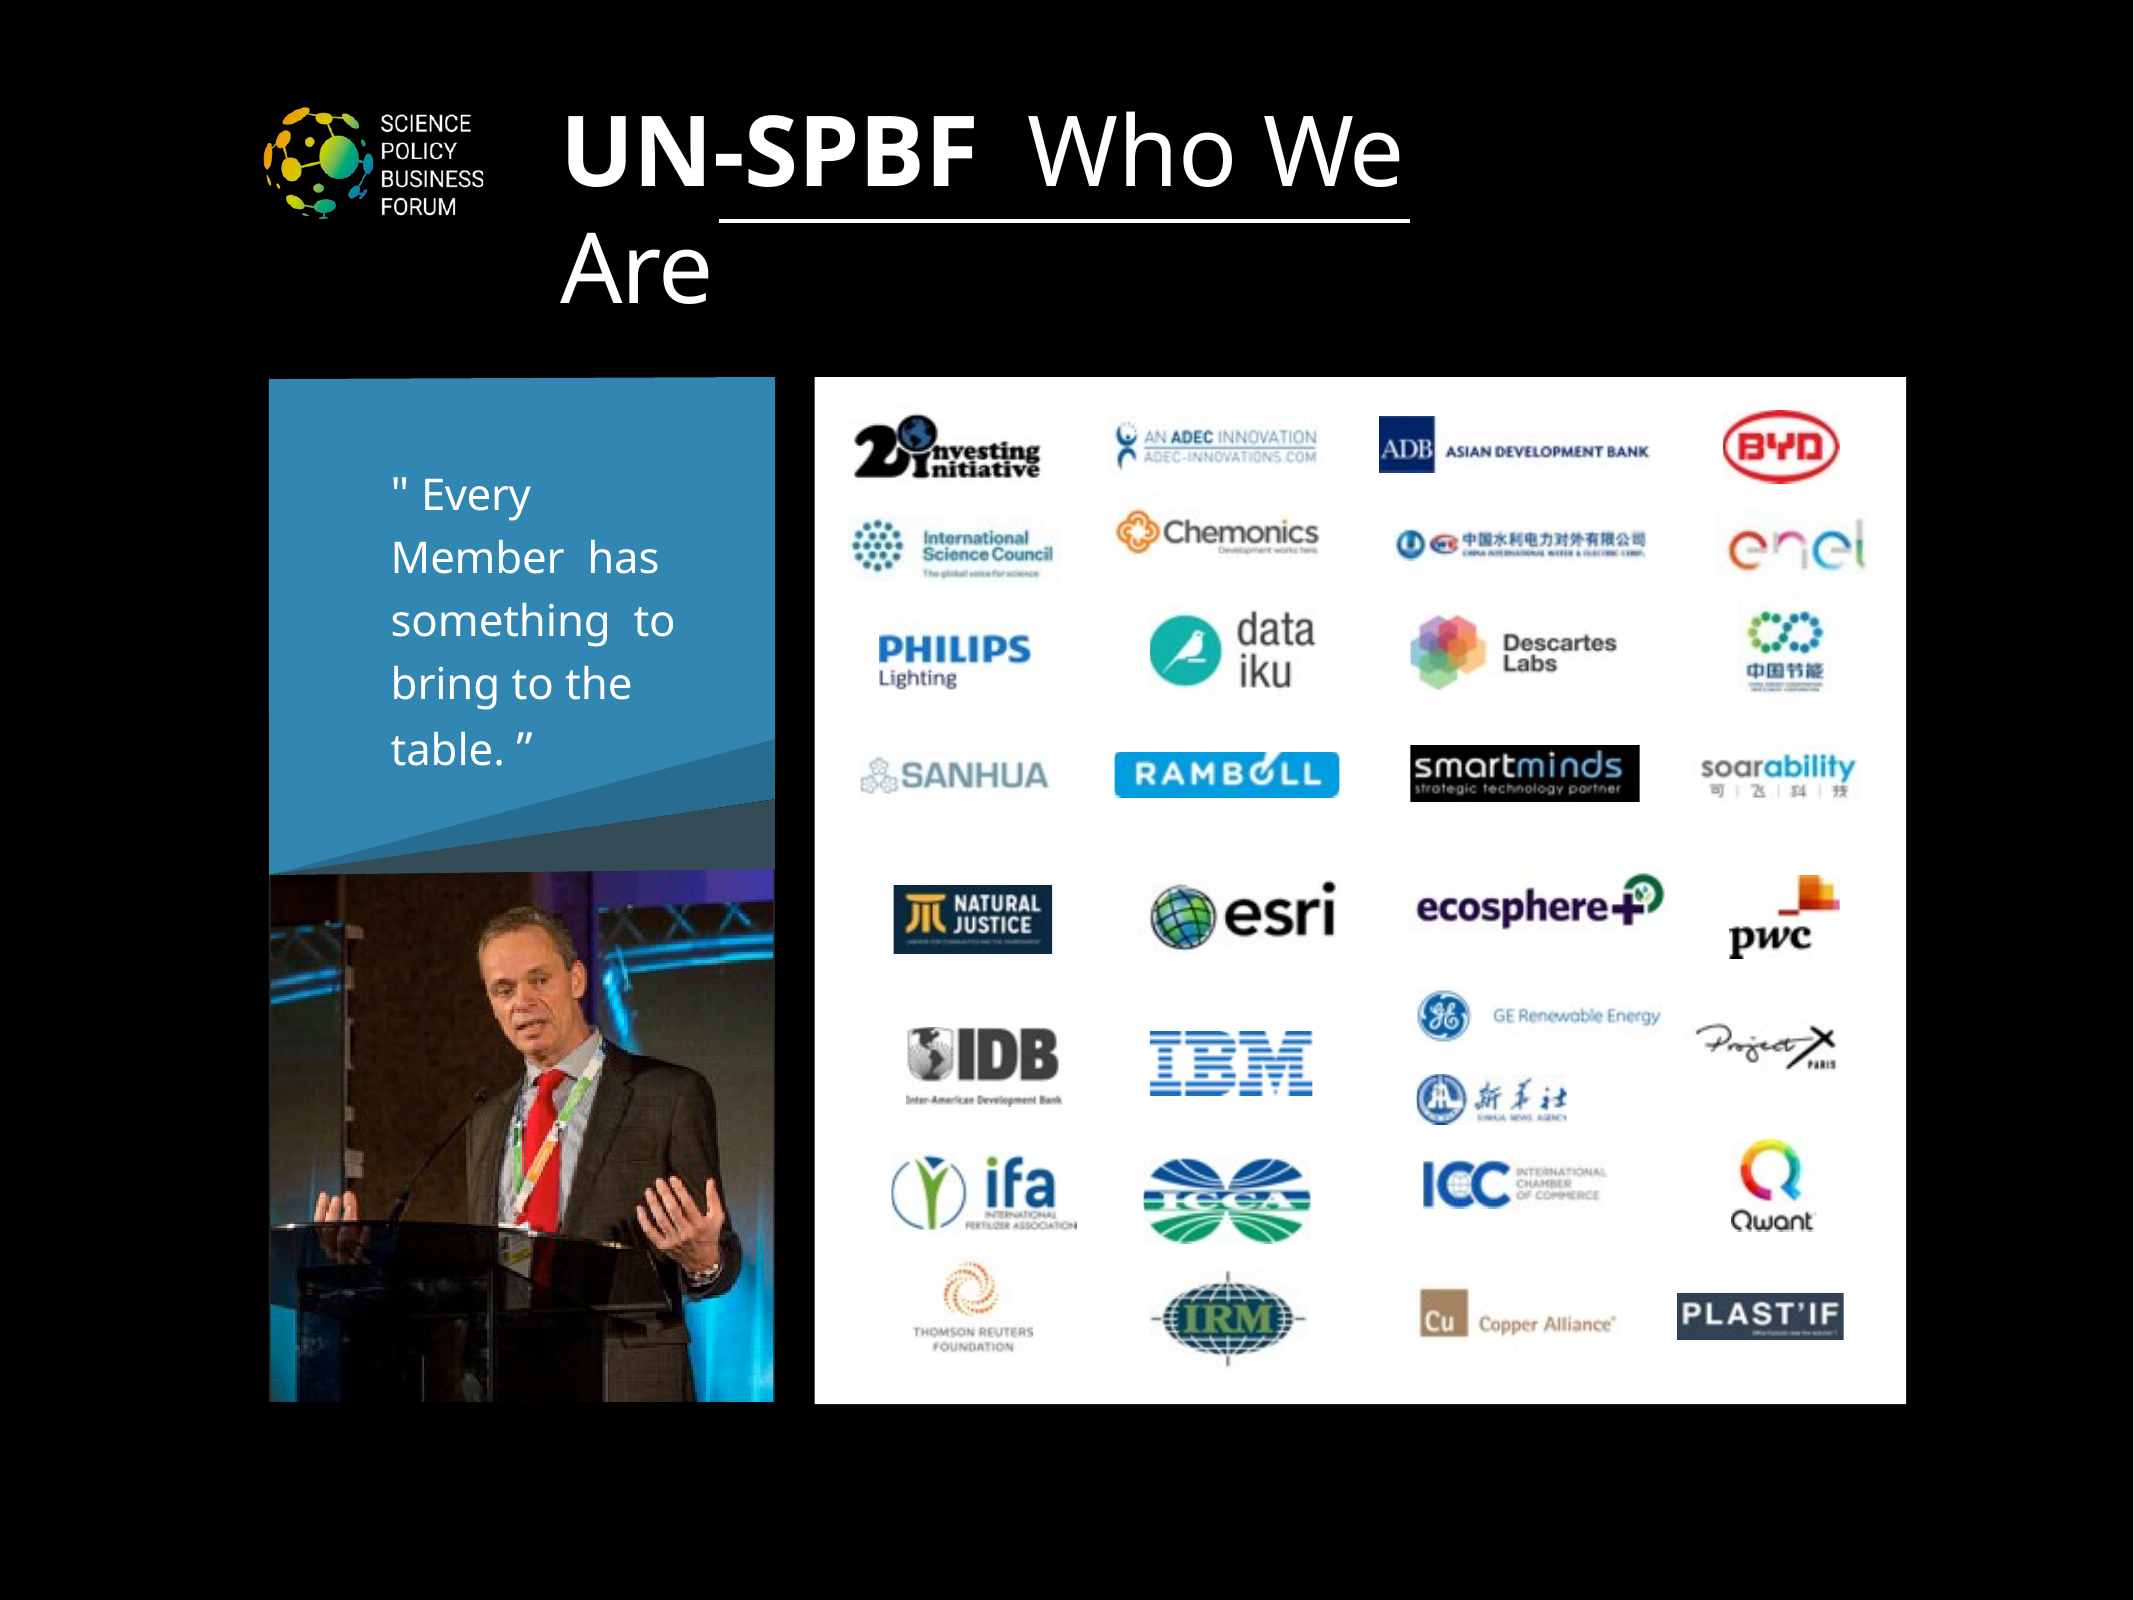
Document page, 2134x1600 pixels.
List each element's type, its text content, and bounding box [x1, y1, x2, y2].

text_box [1722, 410, 1840, 484]
title UN-SPBF Who We Are [557, 86, 1576, 356]
text_box [1379, 416, 1650, 473]
text_box [1149, 1270, 1309, 1369]
text_box [268, 870, 775, 1402]
text_box [1143, 1158, 1311, 1244]
text_box [218, 60, 484, 265]
text_box [1137, 879, 1340, 955]
text_box [1729, 875, 1840, 959]
text_box [847, 404, 1046, 486]
text_box [1402, 1266, 1638, 1361]
text_box [906, 1027, 1063, 1107]
text_box [1422, 1160, 1609, 1209]
text_box [891, 1152, 1077, 1236]
text_box [268, 377, 776, 874]
text_box [1149, 1031, 1313, 1096]
text_box [1393, 529, 1648, 561]
text_box [1114, 752, 1340, 798]
text_box [1731, 1139, 1817, 1232]
text_box [1410, 745, 1640, 803]
text_box [814, 377, 1907, 1405]
text_box [1693, 745, 1859, 803]
text_box [1716, 506, 1882, 584]
text_box [1670, 1022, 1850, 1080]
text_box [1149, 606, 1317, 698]
text_box [268, 799, 775, 876]
text_box [912, 1256, 1034, 1377]
text_box [847, 516, 1061, 582]
text_box [1102, 493, 1334, 573]
text_box [277, 739, 775, 873]
text_box [1410, 610, 1619, 694]
text_box [1108, 416, 1325, 478]
text_box [1737, 591, 1832, 713]
text_box [1677, 1293, 1844, 1340]
text_box [1408, 866, 1671, 940]
text_box [860, 745, 1050, 803]
text_box " Every Member has something to bring to the table. ” [388, 453, 698, 775]
text_box [893, 885, 1053, 955]
text_box [1416, 1074, 1567, 1125]
text_box [1416, 987, 1663, 1044]
text_box [879, 606, 1032, 719]
